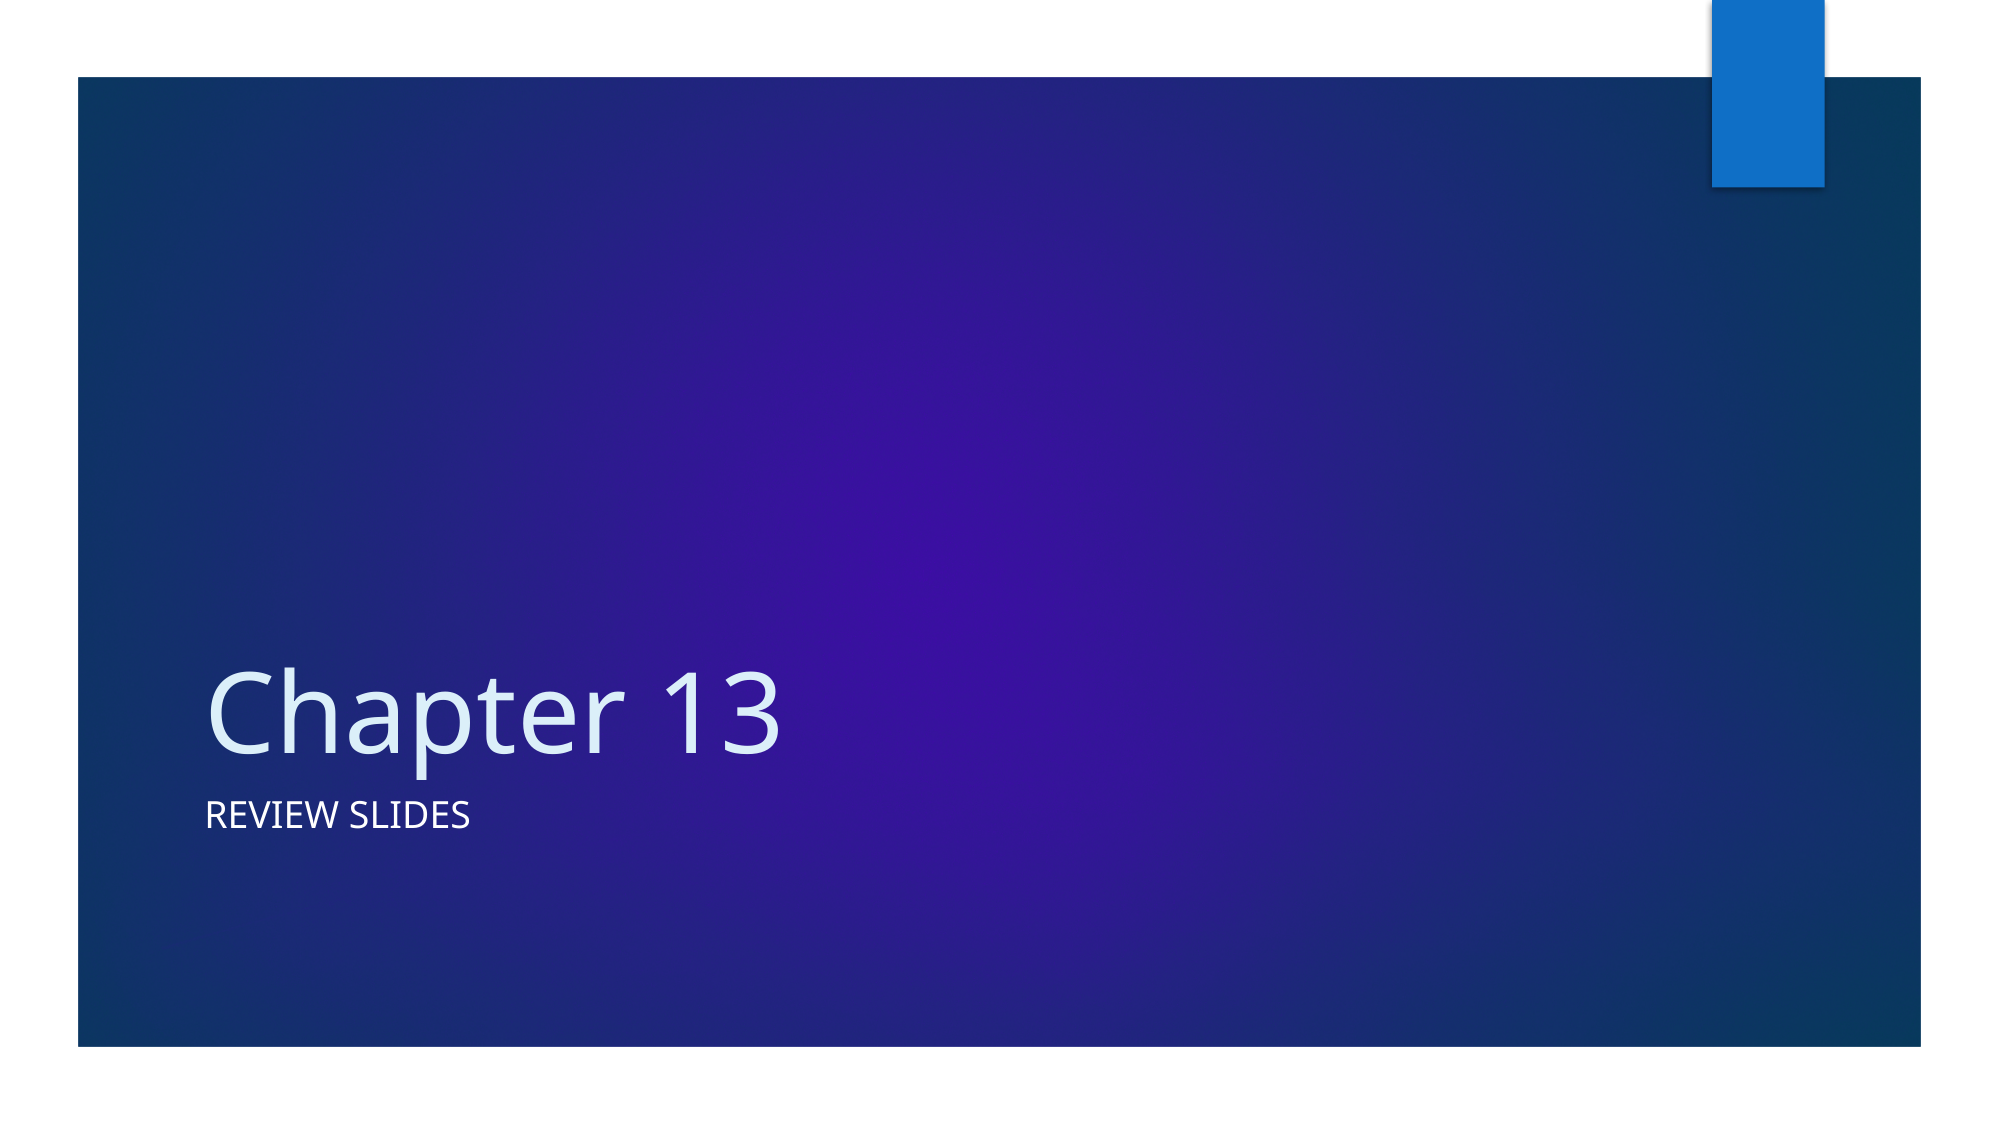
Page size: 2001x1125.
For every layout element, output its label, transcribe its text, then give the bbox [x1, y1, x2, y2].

subtitle Review Slides [189, 783, 1638, 925]
title Chapter 13 [189, 344, 1638, 783]
